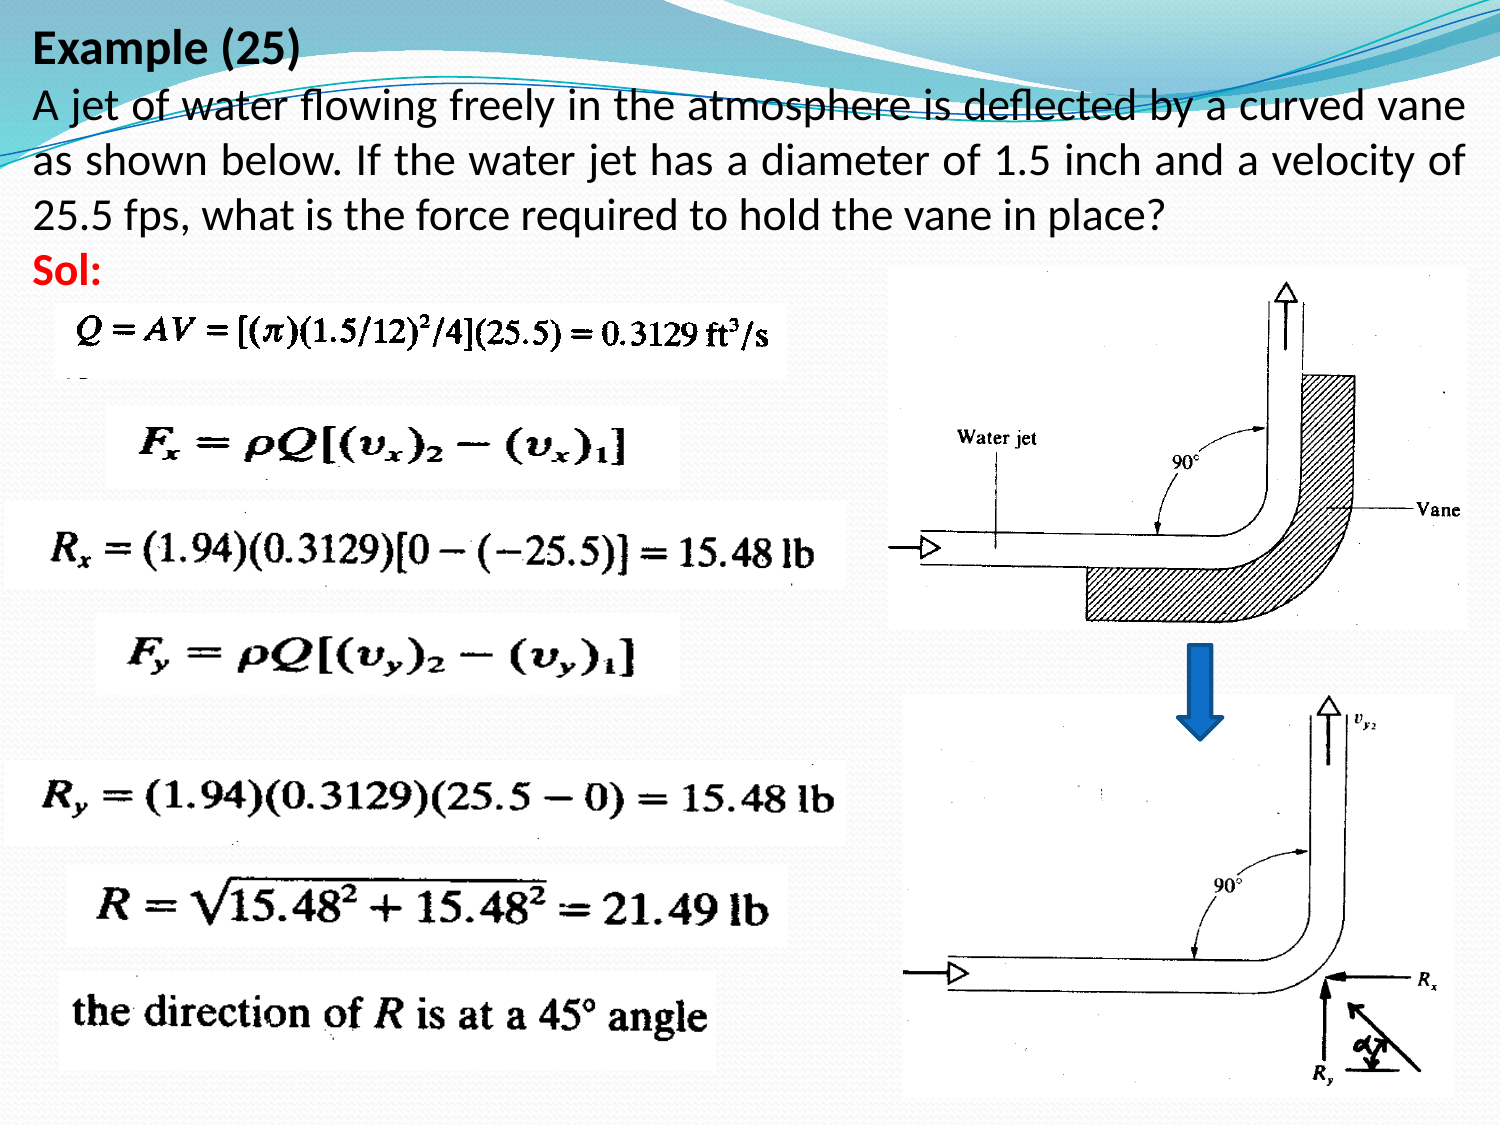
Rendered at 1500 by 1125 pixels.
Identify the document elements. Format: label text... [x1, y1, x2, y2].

picture [888, 266, 1468, 629]
picture [54, 303, 787, 379]
picture [3, 500, 846, 589]
picture [105, 406, 680, 490]
text_box [1186, 643, 1214, 693]
picture [59, 970, 717, 1071]
picture [3, 760, 846, 847]
picture [903, 694, 1453, 1098]
picture [96, 612, 680, 695]
picture [67, 865, 788, 947]
text_box Example (25) A jet of water flowing freely in the atmosphere is deflected by a curved vane as shown below. If the water jet has a diameter of 1.5 inch and a velocity of 25.5 fps, what is the force required to hold the vane in place? Sol: [17, 7, 1483, 742]
